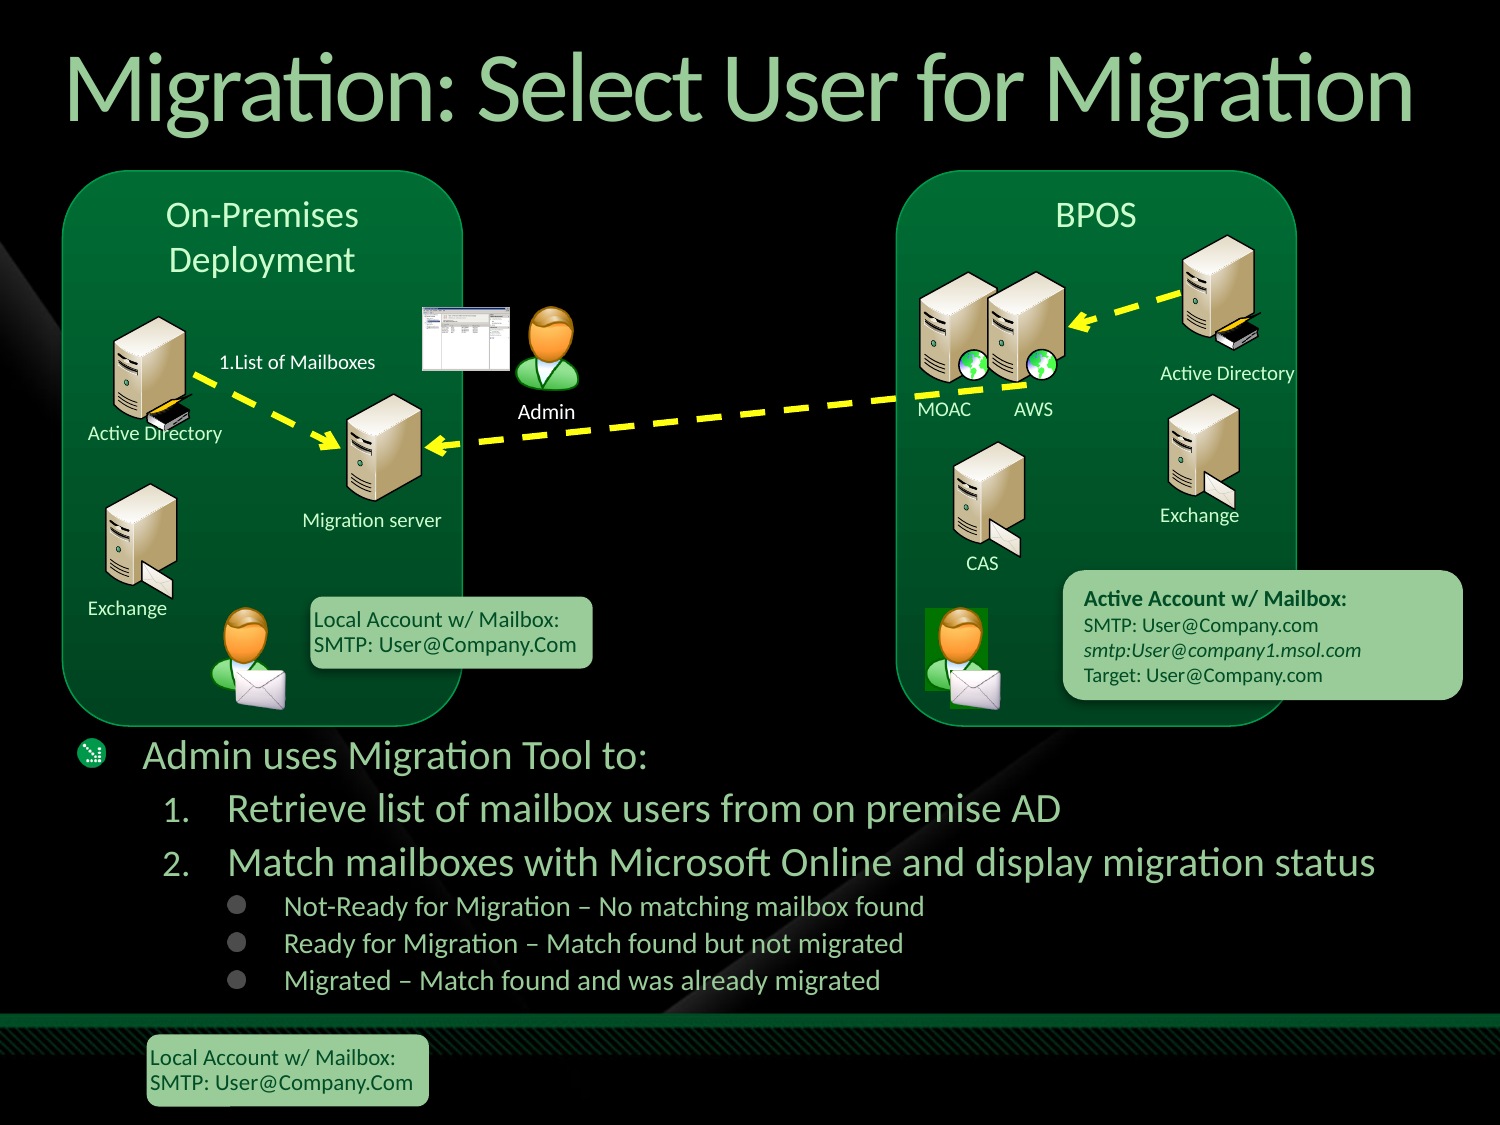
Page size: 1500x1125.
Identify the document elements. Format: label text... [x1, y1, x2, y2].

text_box On-Premises Deployment [61, 170, 464, 726]
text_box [422, 306, 593, 387]
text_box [287, 391, 463, 541]
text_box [925, 607, 1001, 710]
title Migration: Select User for Migration [62, 35, 1442, 145]
text_box Local Account w/ Mailbox: SMTP: User@Company.Com [310, 596, 593, 669]
text_box 1.List of Mailboxes [204, 340, 391, 381]
text_box Active Directory [73, 411, 187, 452]
text_box Local Account w/ Mailbox: SMTP: User@Company.Com [146, 1034, 429, 1107]
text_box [193, 374, 342, 449]
text_box Exchange [73, 587, 191, 628]
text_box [210, 607, 286, 710]
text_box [424, 384, 1027, 448]
text_box Active Account w/ Mailbox: SMTP: User@Company.com smtp:User@company1.msol.com Target: User@Company.com [1336, 570, 1463, 701]
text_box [1067, 292, 1181, 328]
text_box Admin uses Migration Tool to: Retrieve list of mailbox users from on premise AD Match mailboxes with Microsoft Online and display migration status Not-Ready for Migration – No matching mailbox found Ready for Migration – Match found but not migrated Migrated – Match found and was already migrated [62, 726, 1429, 1005]
picture [0, 0, 1500, 1125]
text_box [896, 170, 1331, 727]
